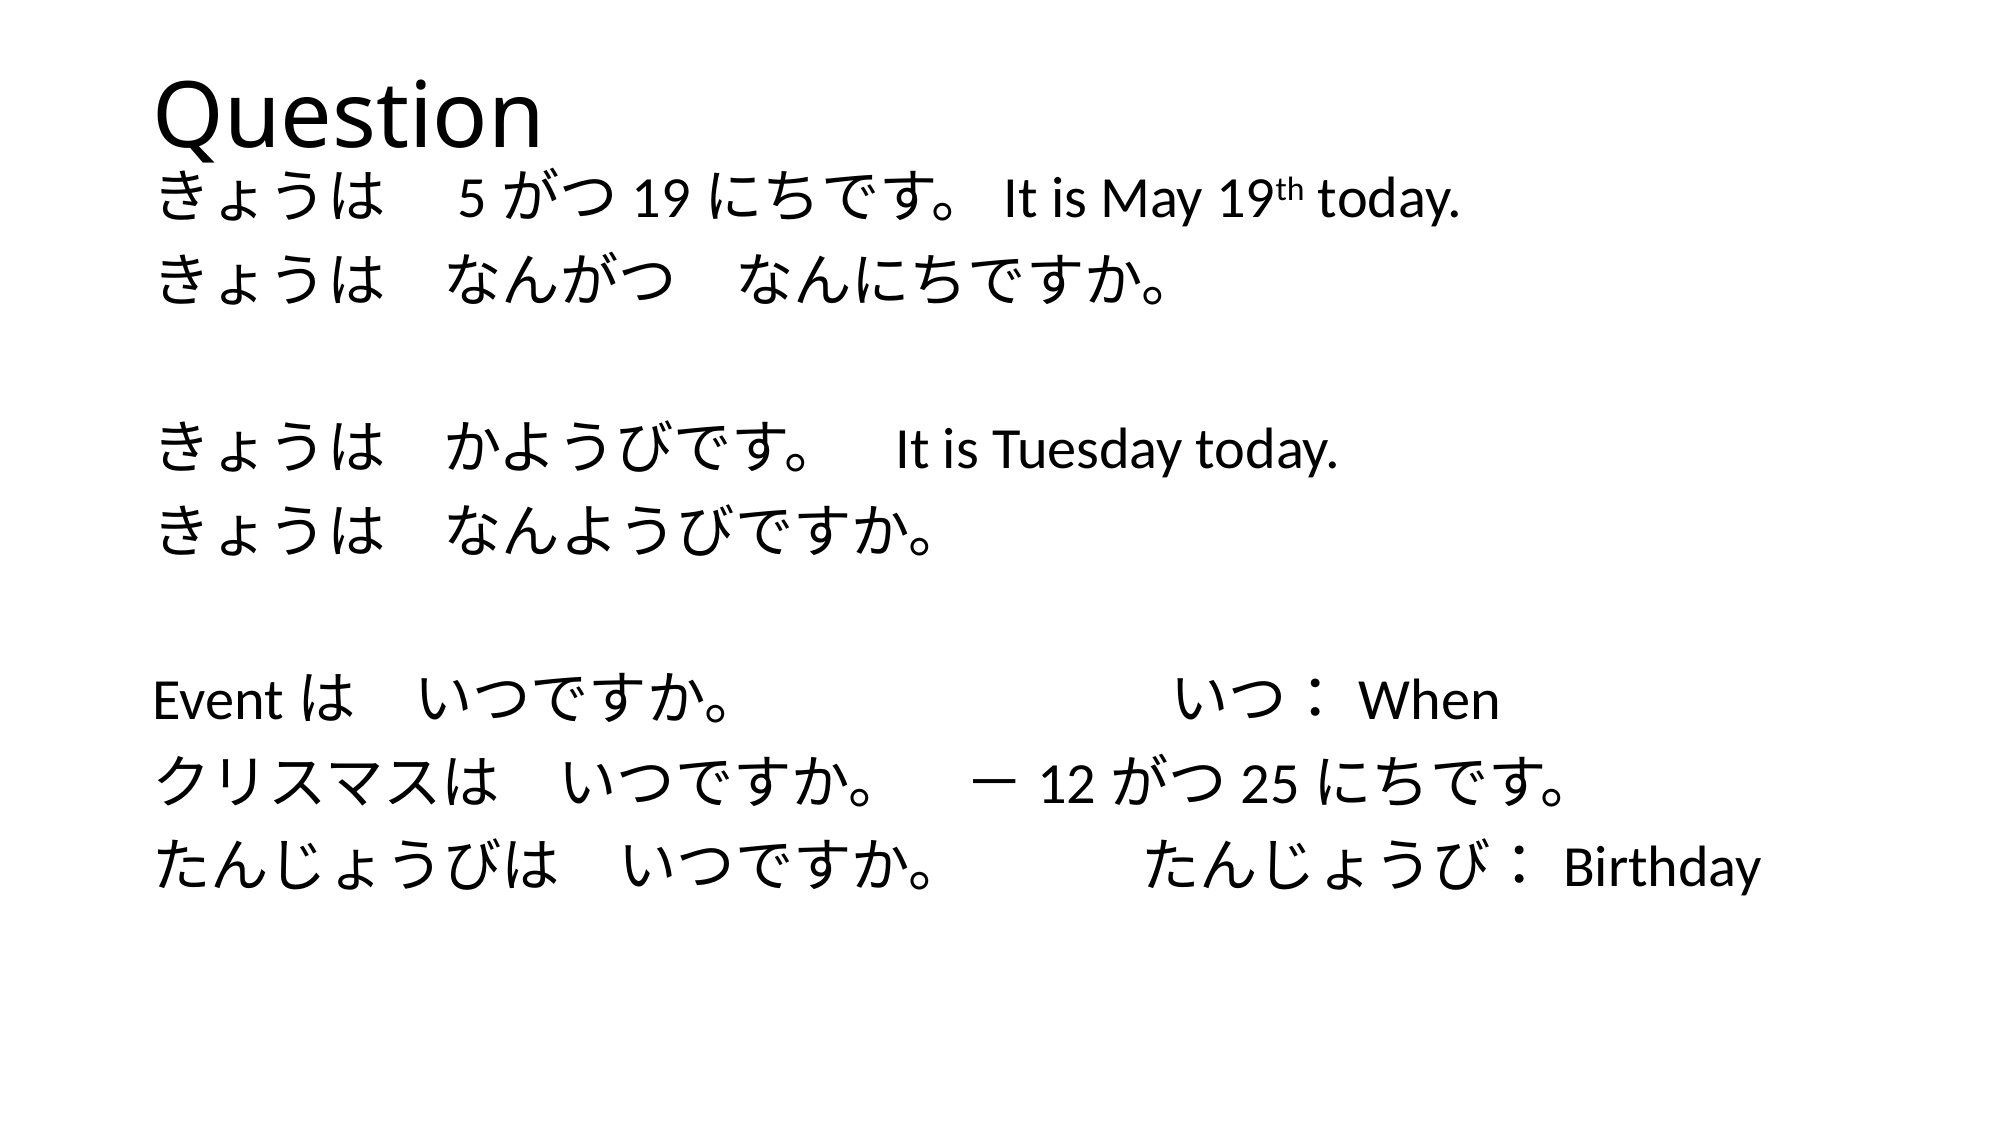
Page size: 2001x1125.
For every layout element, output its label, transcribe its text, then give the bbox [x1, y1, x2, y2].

title Question [137, 59, 1863, 159]
list きょうは 5がつ19にちです。It is May 19th today. きょうは なんがつ なんにちですか。 きょうは かようびです。 It is Tuesday today. きょうは なんようびですか。 Eventは いつですか。 いつ：When クリスマスは いつですか。 －12がつ25にちです。 たんじょうびは いつですか。 たんじょうび：Birthday [137, 159, 1863, 1014]
